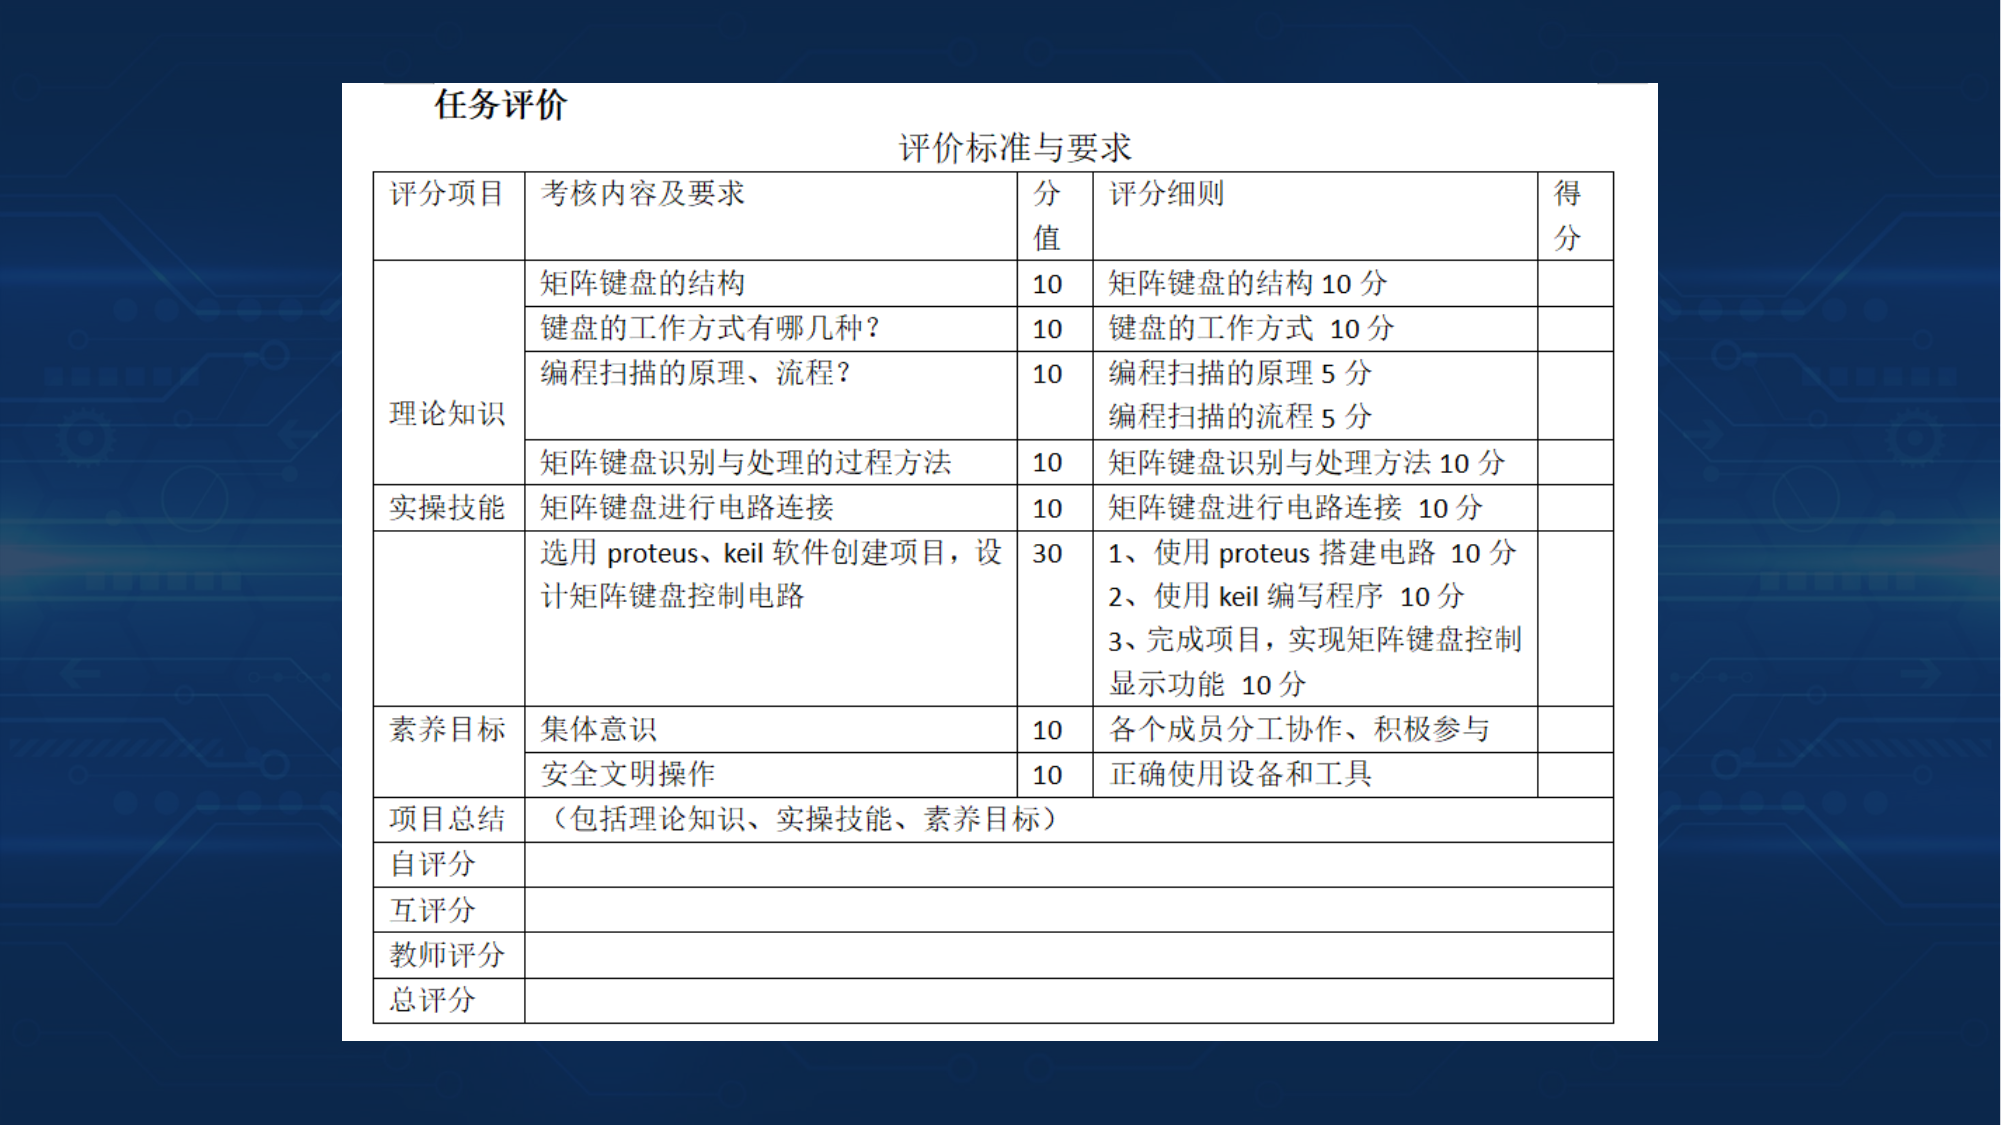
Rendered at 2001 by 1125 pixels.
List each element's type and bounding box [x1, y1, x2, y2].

picture [342, 83, 1658, 1042]
